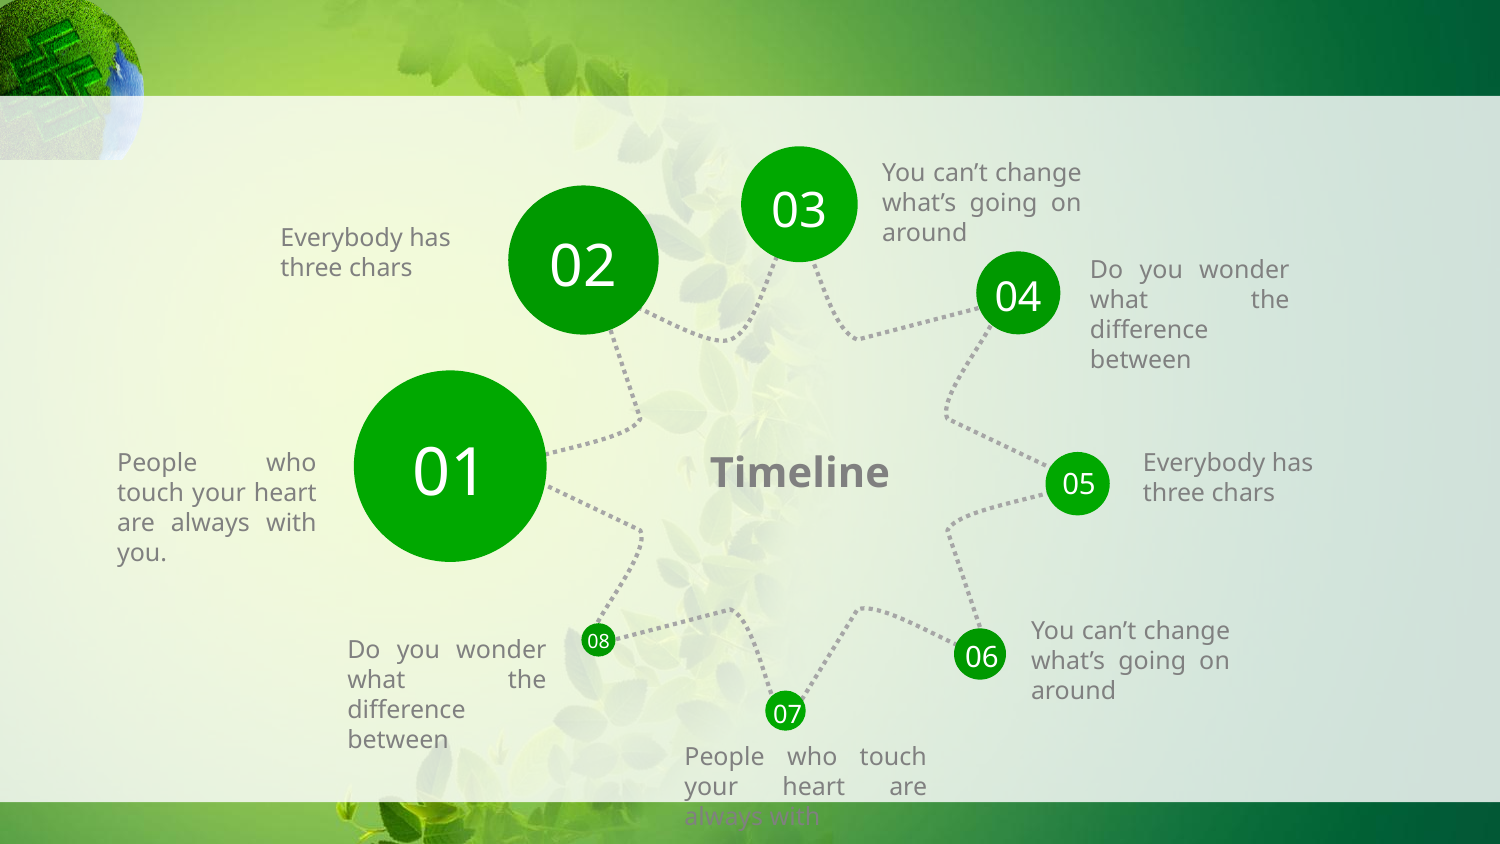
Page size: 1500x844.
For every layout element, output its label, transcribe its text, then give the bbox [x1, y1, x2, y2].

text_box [751, 690, 824, 737]
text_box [1040, 451, 1118, 516]
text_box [740, 146, 858, 263]
text_box Do you wonder what the difference between [1074, 245, 1305, 381]
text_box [961, 251, 1075, 335]
text_box People who touch your heart are always with you. [102, 438, 332, 574]
text_box [552, 270, 1035, 688]
text_box Do you wonder what the difference between [332, 626, 562, 762]
text_box Everybody has three chars [265, 214, 495, 289]
text_box Everybody has three chars [1127, 439, 1358, 514]
text_box You can’t change what’s going on around [1016, 606, 1246, 712]
text_box People who touch your heart are always with [669, 733, 943, 838]
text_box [947, 628, 1017, 682]
picture [0, 803, 1500, 844]
text_box You can’t change what’s going on around [867, 149, 1097, 255]
text_box Timeline [627, 447, 973, 503]
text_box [353, 370, 547, 563]
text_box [570, 622, 628, 661]
picture [0, 0, 1500, 95]
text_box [507, 185, 659, 335]
